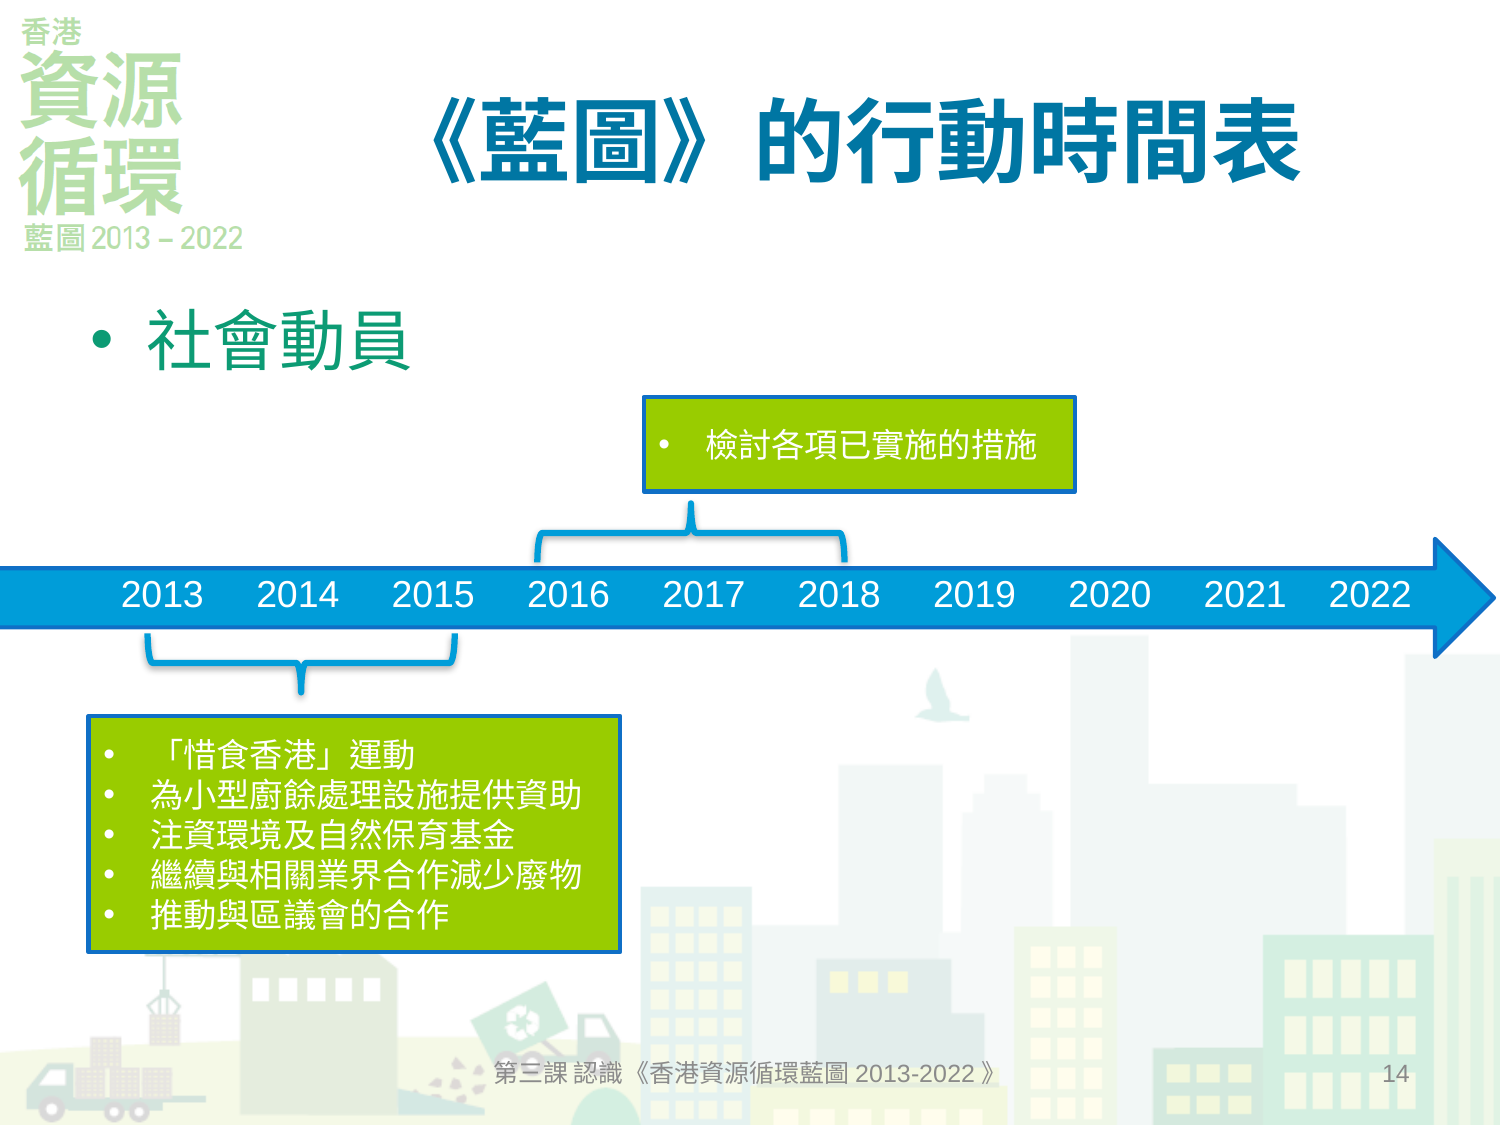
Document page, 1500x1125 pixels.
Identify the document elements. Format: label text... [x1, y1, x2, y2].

text_box [536, 500, 846, 537]
footer 第三課 認識《香港資源循環藍圖2013-2022》 [442, 1042, 1058, 1103]
text_box [150, 665, 453, 696]
list 社會動員 [74, 290, 1426, 537]
slide_number 14 [1074, 1042, 1425, 1103]
list 社會動員 [74, 665, 1426, 1006]
title 《藍圖》的行動時間表 [265, 44, 1426, 233]
text_box 檢討各項已實施的措施 [642, 395, 1077, 494]
text_box 「惜食香港」運動 為小型廚餘處理設施提供資助 注資環境及自然保育基金 繼續與相關業界合作減少廢物 推動與區議會的合作 [86, 714, 622, 954]
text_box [0, 538, 1500, 658]
